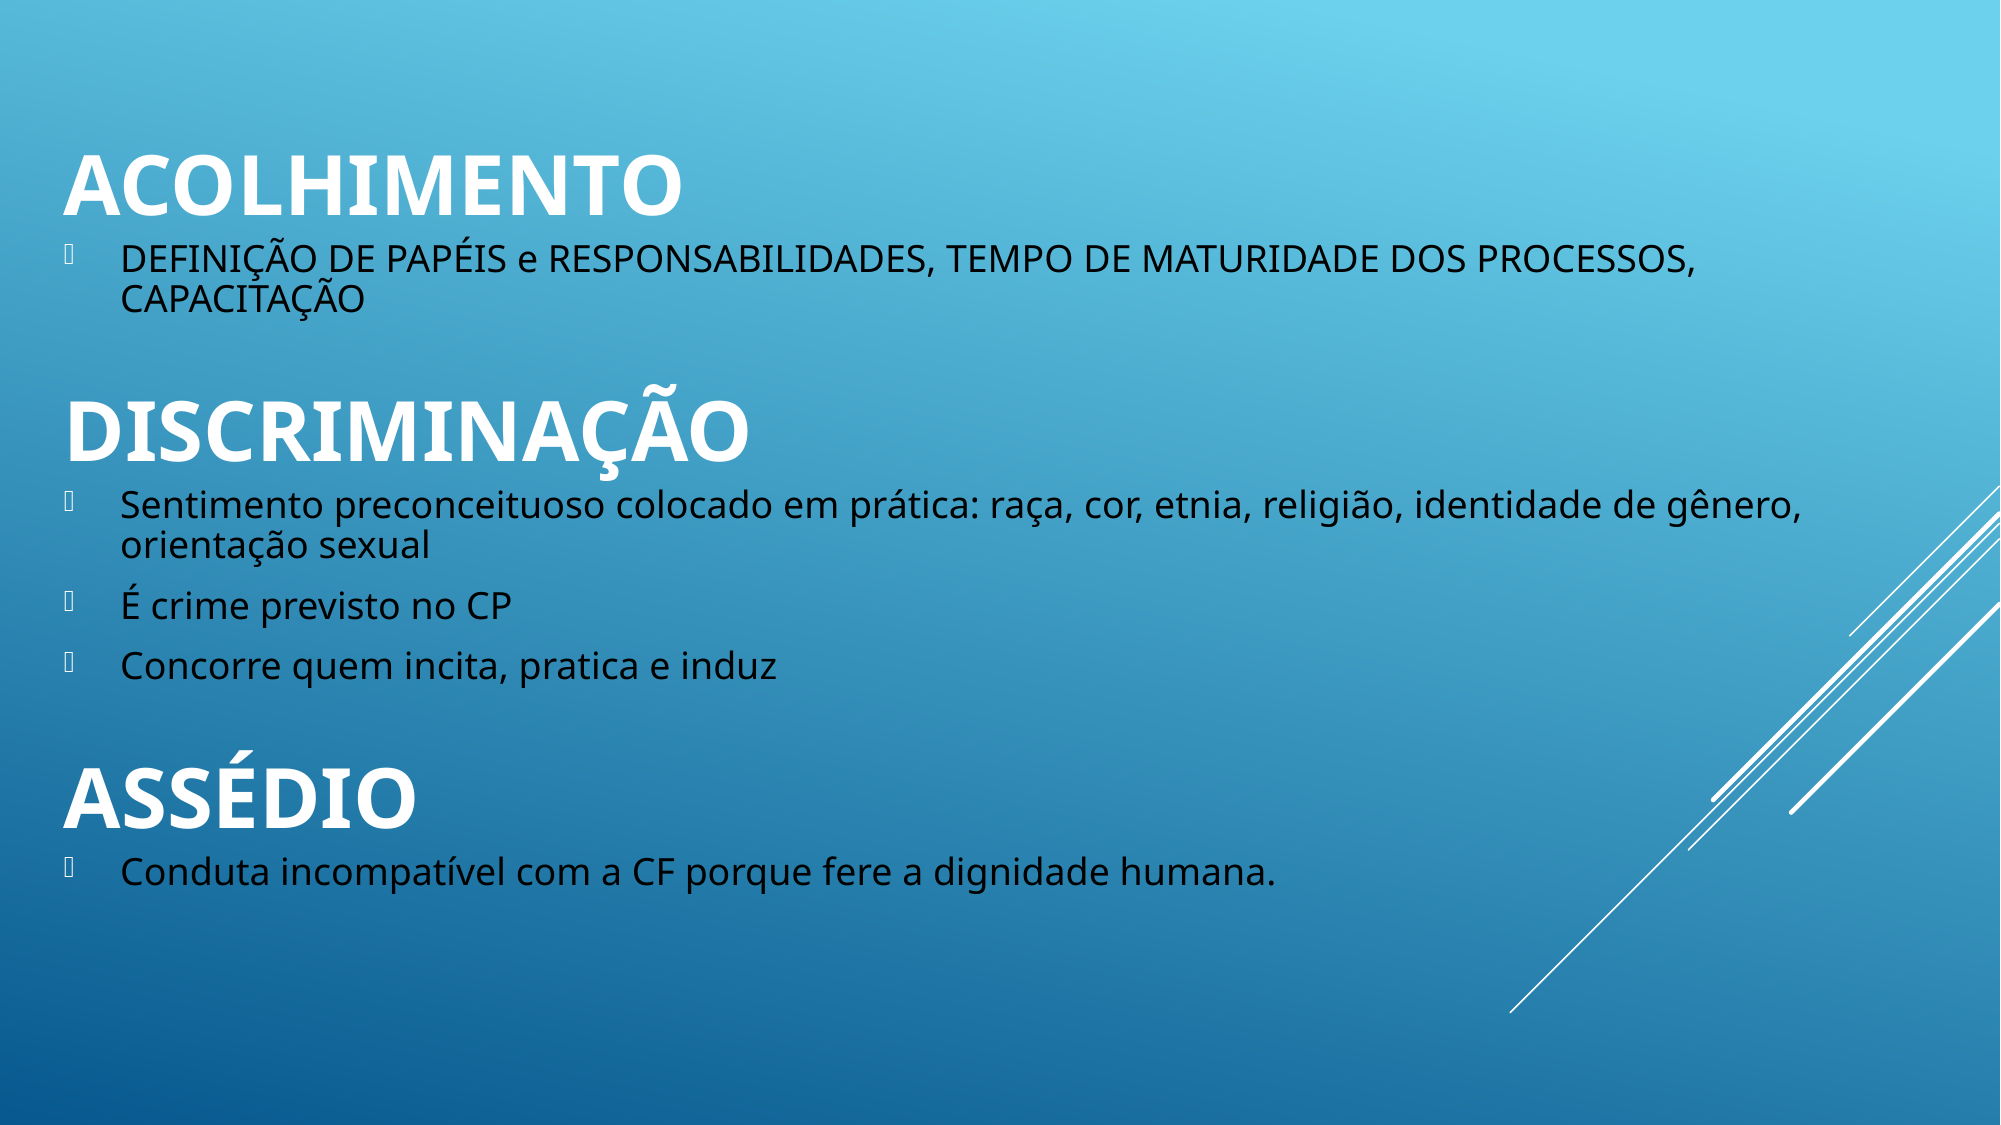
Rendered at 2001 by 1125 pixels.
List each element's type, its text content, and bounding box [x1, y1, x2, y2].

text_box ACOLHIMENTO DEFINIÇÃO DE PAPÉIS e RESPONSABILIDADES, TEMPO DE MATURIDADE DOS PROCESSOS, CAPACITAÇÃO DISCRIMINAÇÃO Sentimento preconceituoso colocado em prática: raça, cor, etnia, religião, identidade de gênero, orientação sexual É crime previsto no CP Concorre quem incita, pratica e induz ASSÉDIO Conduta incompatível com a CF porque fere a dignidade humana. [49, 125, 1837, 984]
